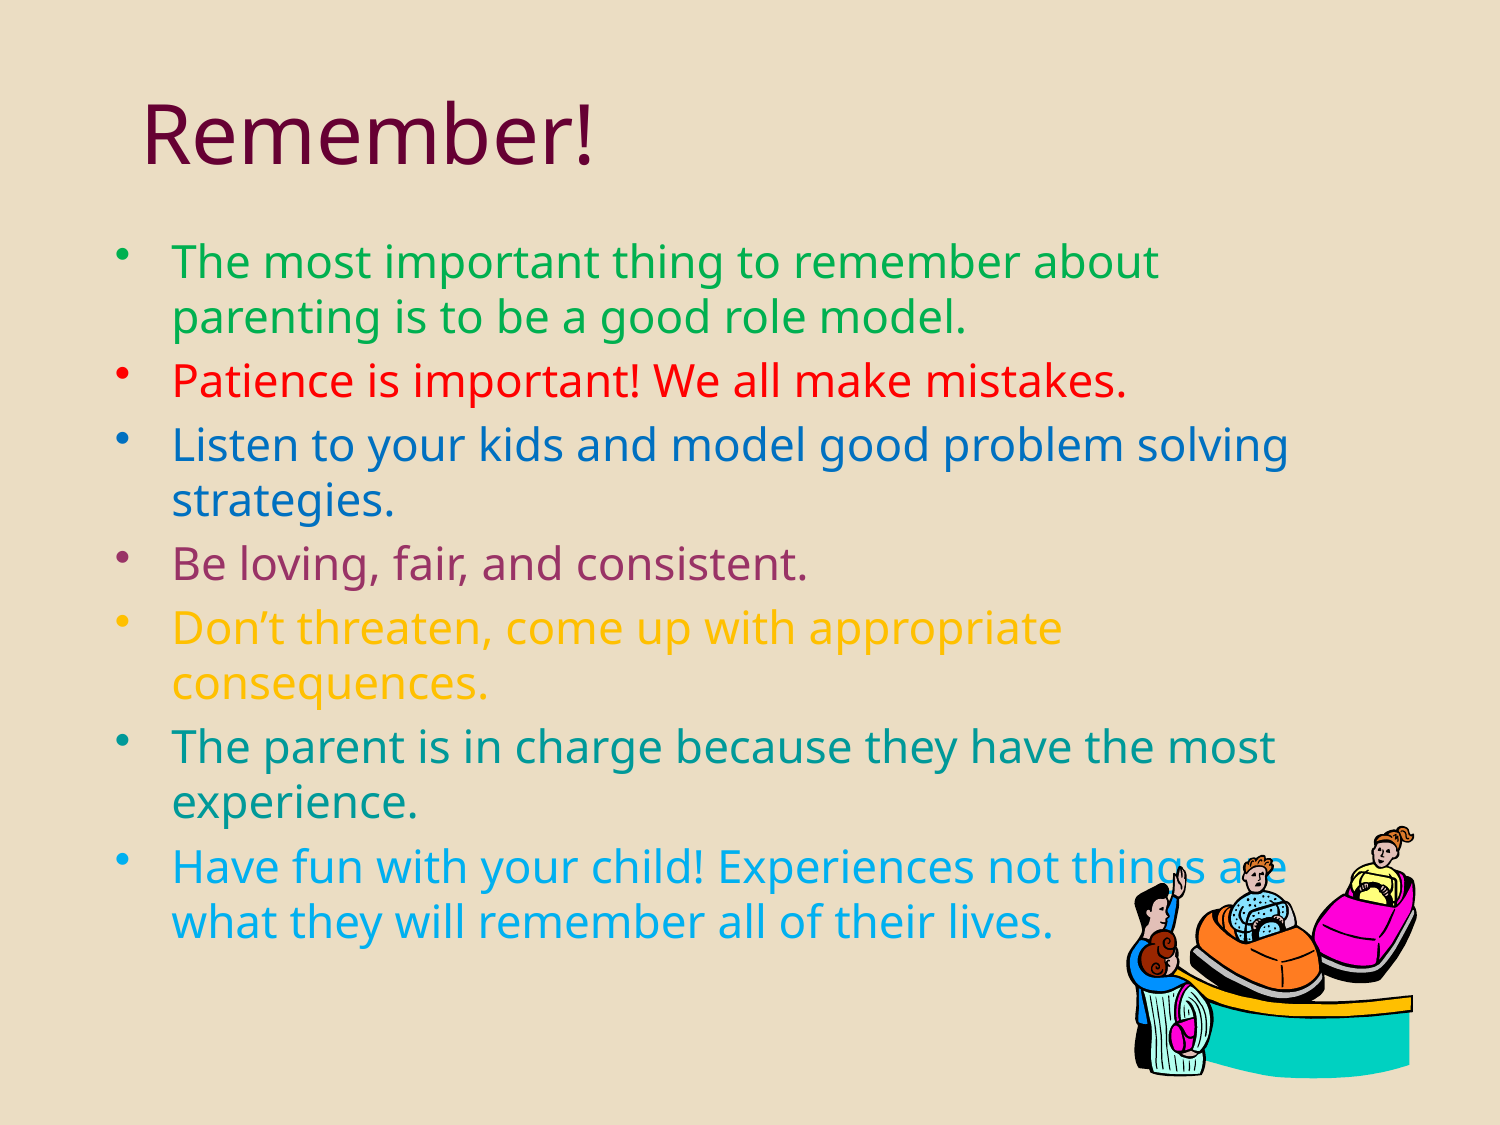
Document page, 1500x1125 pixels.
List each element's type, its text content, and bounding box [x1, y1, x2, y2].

title Remember! [124, 74, 1238, 188]
picture [1124, 824, 1418, 1080]
list The most important thing to remember about parenting is to be a good role model. Patience is important! We all make mistakes. Listen to your kids and model good problem solving strategies. Be loving, fair, and consistent. Don’t threaten, come up with appropriate consequences. The parent is in charge because they have the most experience. Have fun with your child! Experiences not things are what they will remember all of their lives. [99, 224, 1388, 1038]
